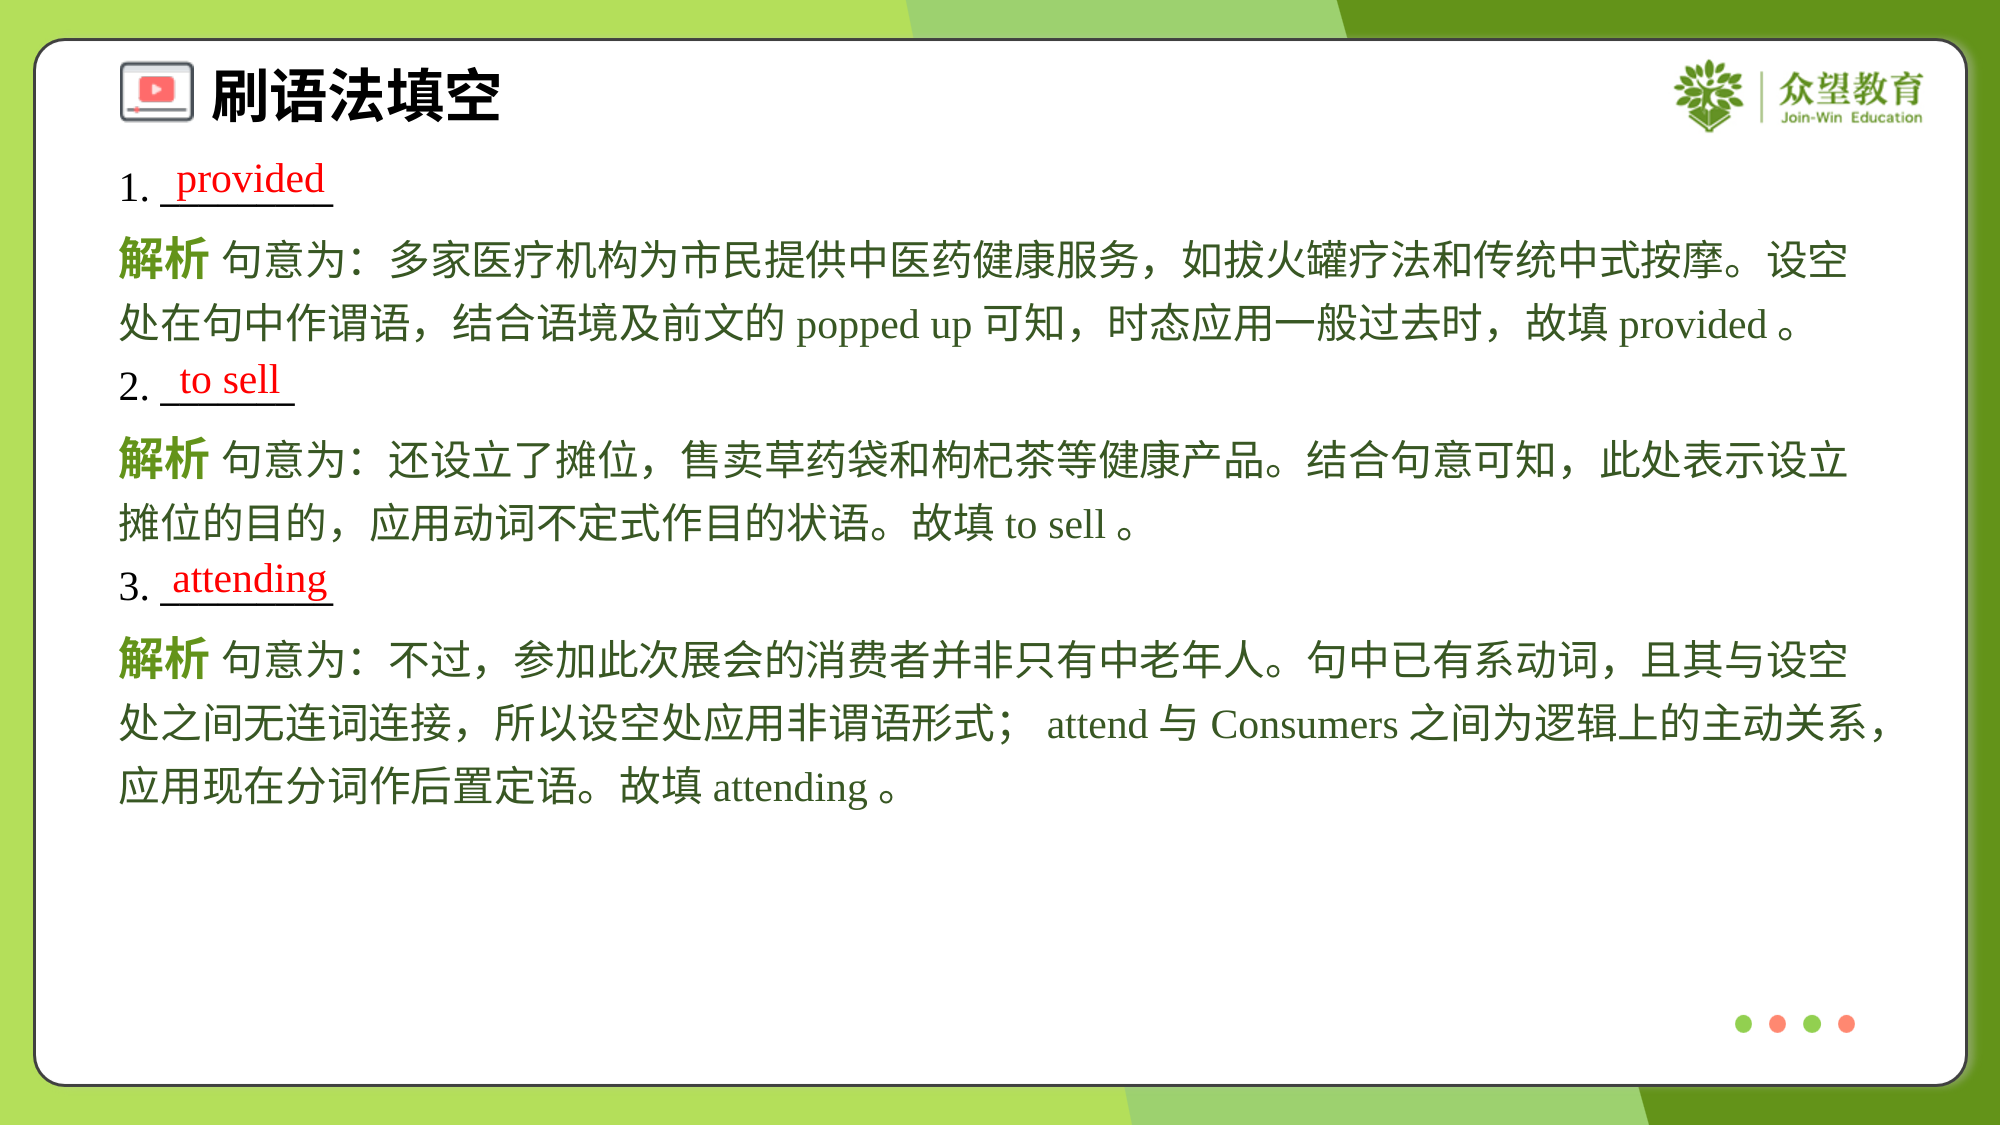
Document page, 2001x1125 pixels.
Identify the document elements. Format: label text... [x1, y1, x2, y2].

text_box to sell [170, 339, 291, 397]
text_box 解析 句意为：不过，参加此次展会的消费者并非只有中老年人。句中已有系动词，且其与设空处之间无连词连接，所以设空处应用非谓语形式；attend与Consumers之间为逻辑上的主动关系，应用现在分词作后置定语。故填attending。 [118, 615, 1883, 805]
text_box attending [167, 537, 332, 596]
text_box 1. _________ [118, 146, 1883, 204]
text_box 2. _______ [118, 346, 1883, 404]
picture [0, 0, 2000, 1125]
text_box 解析 句意为：还设立了摊位，售卖草药袋和枸杞茶等健康产品。结合句意可知，此处表示设立摊位的目的，应用动词不定式作目的状语。故填to sell。 [118, 415, 1883, 542]
text_box 3. _________ [118, 546, 1883, 604]
text_box 解析 句意为：多家医疗机构为市民提供中医药健康服务，如拔火罐疗法和传统中式按摩。设空处在句中作谓语，结合语境及前文的popped up可知，时态应用一般过去时，故填provided。 [118, 215, 1883, 342]
text_box provided [172, 138, 330, 197]
